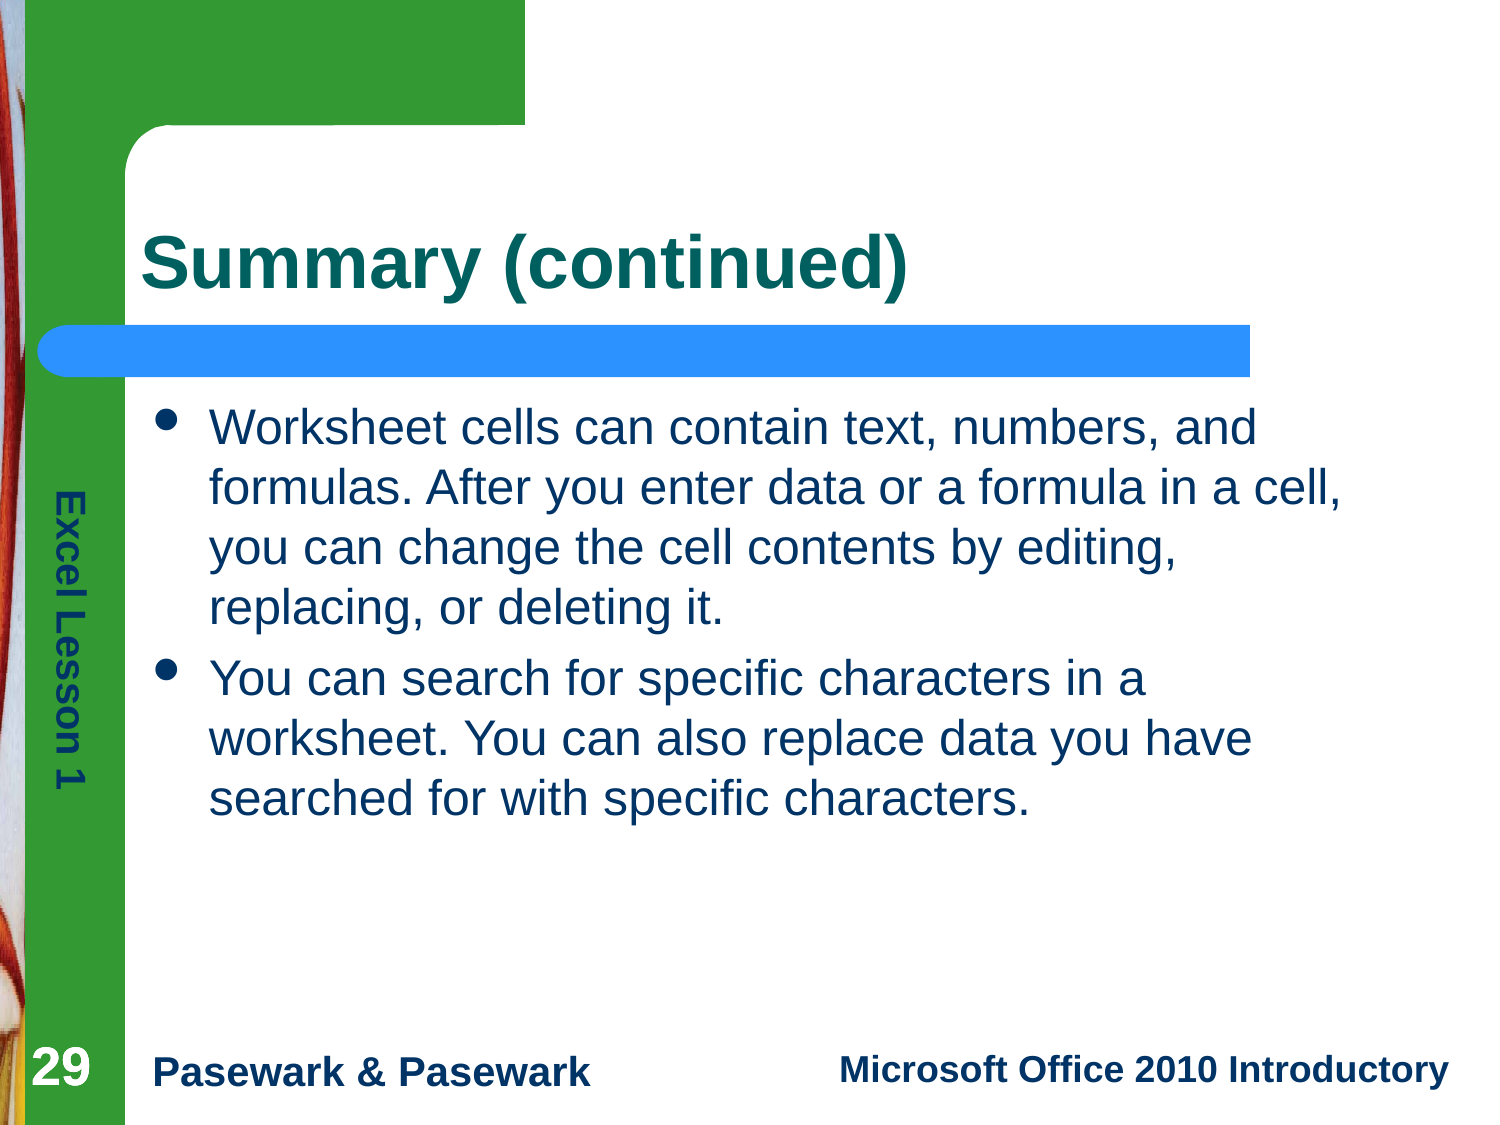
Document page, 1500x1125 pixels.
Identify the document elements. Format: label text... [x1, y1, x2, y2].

list Worksheet cells can contain text, numbers, and formulas. After you enter data or a formula in a cell, you can change the cell contents by editing, replacing, or deleting it. You can search for specific characters in a worksheet. You can also replace data you have searched for with specific characters. [137, 387, 1413, 999]
picture [0, 0, 25, 1125]
title Summary (continued) [124, 124, 1426, 313]
text_box 29 [13, 1023, 111, 1105]
